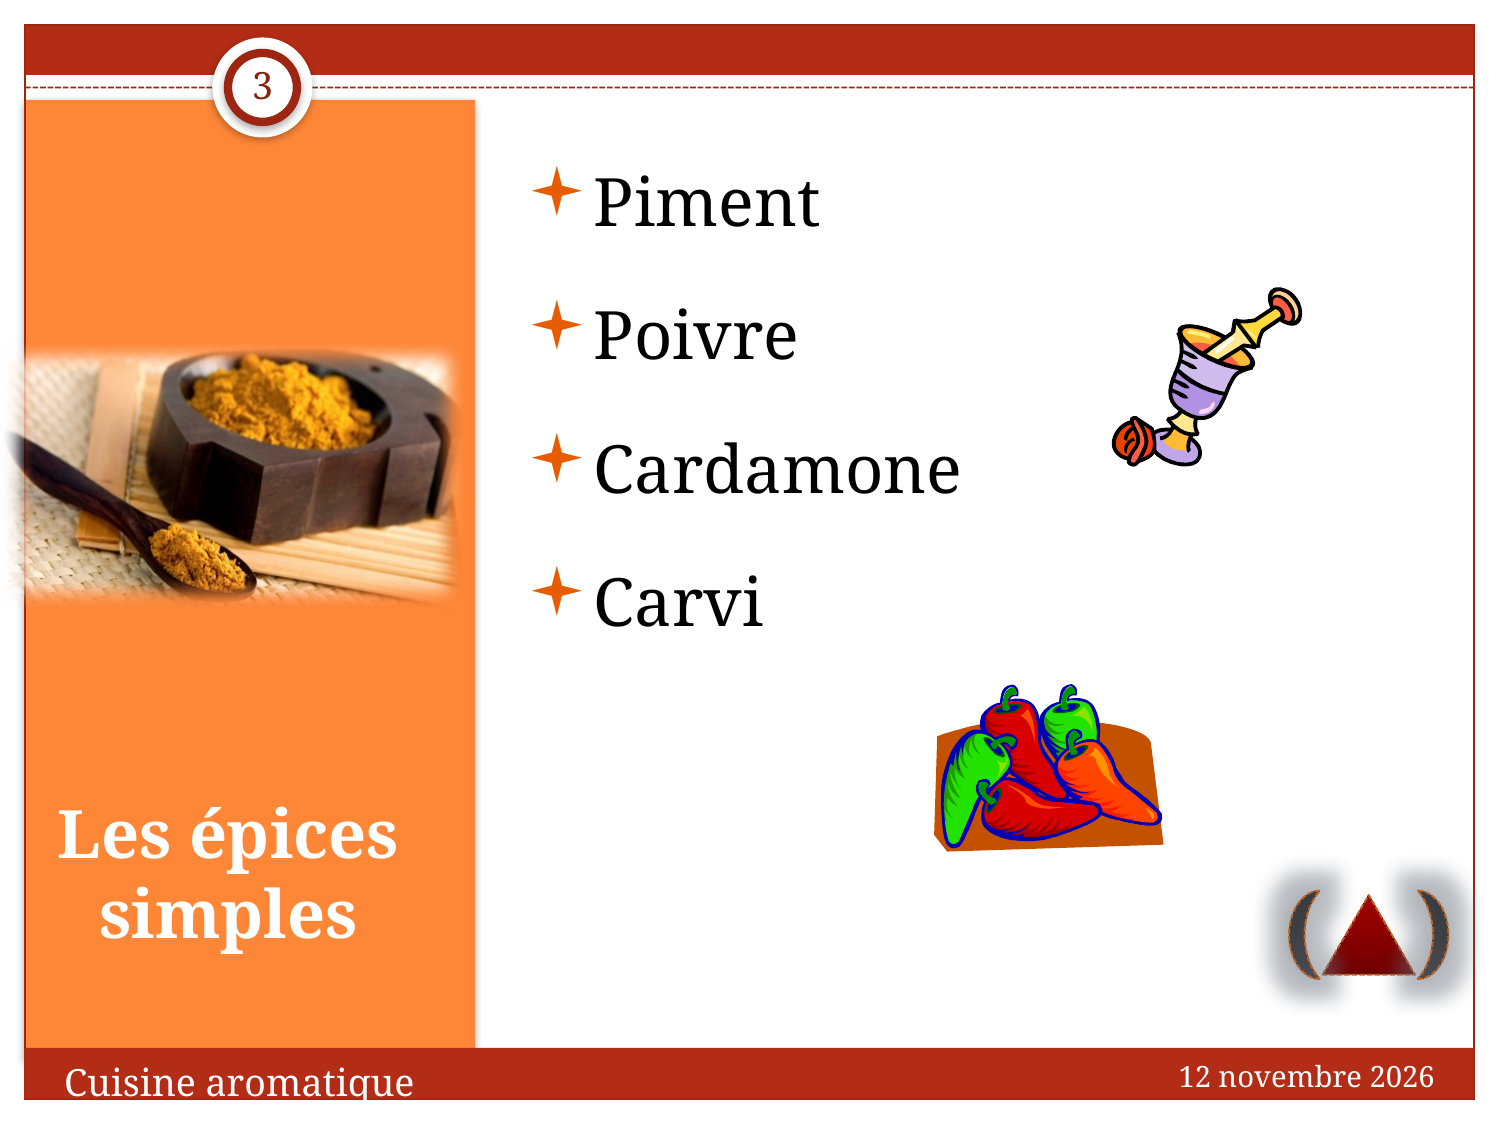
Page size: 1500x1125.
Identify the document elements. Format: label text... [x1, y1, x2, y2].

picture [1145, 260, 1269, 494]
footer Cuisine aromatique [49, 1051, 605, 1112]
slide_number 3 [225, 51, 300, 124]
title Les épices simples [0, 796, 457, 960]
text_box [902, 620, 1184, 882]
list Piment Poivre Cardamone Carvi [512, 112, 1438, 1000]
picture [0, 339, 466, 610]
slide_number mars 09 [950, 1050, 1450, 1111]
